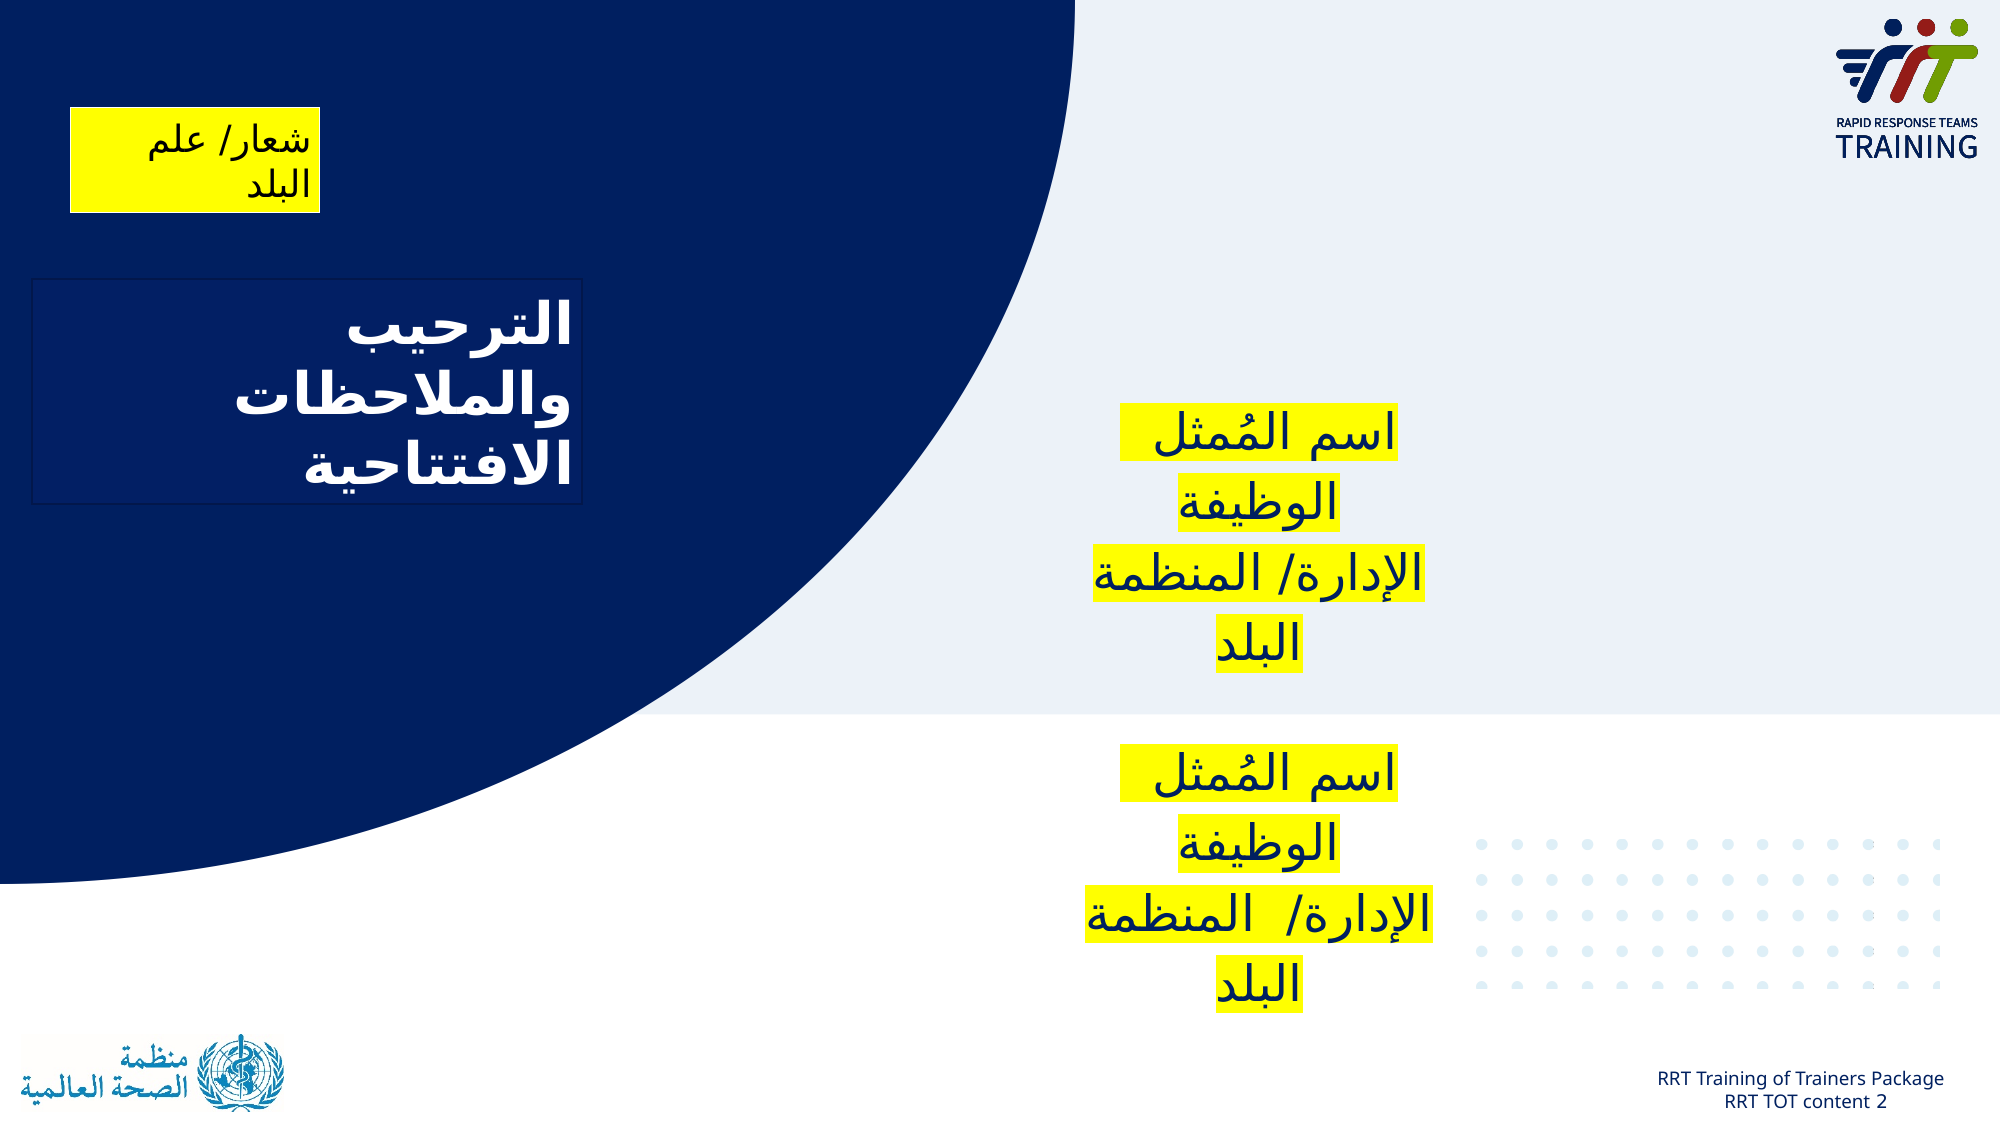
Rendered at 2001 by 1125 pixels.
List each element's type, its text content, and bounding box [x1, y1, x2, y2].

slide_number 4 [1882, 1037, 1916, 1092]
picture [21, 1034, 284, 1112]
text_box اسم المُمثل الوظيفة الإدارة/ المنظمة البلد [941, 391, 1577, 678]
text_box شعار/ علم البلد [70, 107, 320, 213]
picture [1835, 19, 1978, 167]
picture [0, 0, 1075, 884]
text_box اسم المُمثل الوظيفة الإدارة/ المنظمة البلد [941, 732, 1577, 1019]
picture [1577, 839, 1940, 989]
text_box الترحيب والملاحظات الافتتاحية [32, 464, 582, 504]
